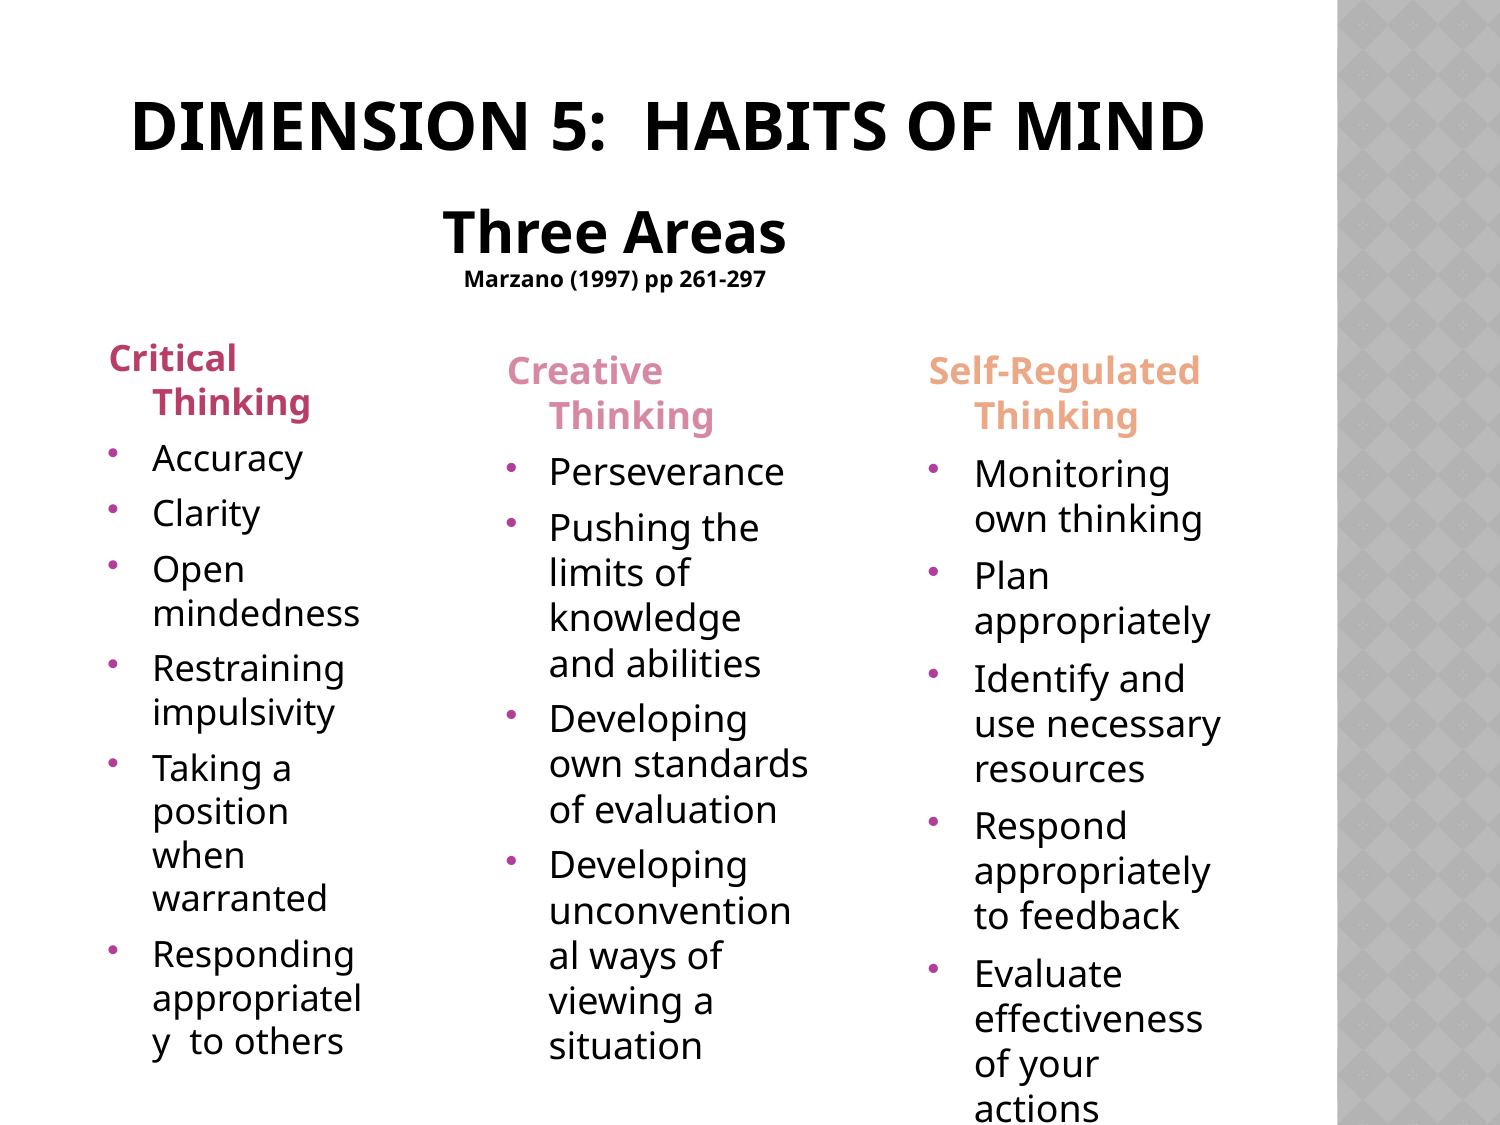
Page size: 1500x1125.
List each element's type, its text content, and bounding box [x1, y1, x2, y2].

list Critical Thinking Accuracy Clarity Open mindedness Restraining impulsivity Taking a position when warranted Responding appropriately to others [93, 328, 387, 1071]
text_box Three Areas Marzano (1997) pp 261-297 [81, 187, 1149, 300]
title Dimension 5: Habits of Mind [75, 82, 1263, 164]
text_box Self-Regulated Thinking Monitoring own thinking Plan appropriately Identify and use necessary resources Respond appropriately to feedback Evaluate effectiveness of your actions [914, 339, 1250, 1083]
text_box Creative Thinking Perseverance Pushing the limits of knowledge and abilities Developing own standards of evaluation Developing unconventional ways of viewing a situation [492, 339, 828, 1083]
